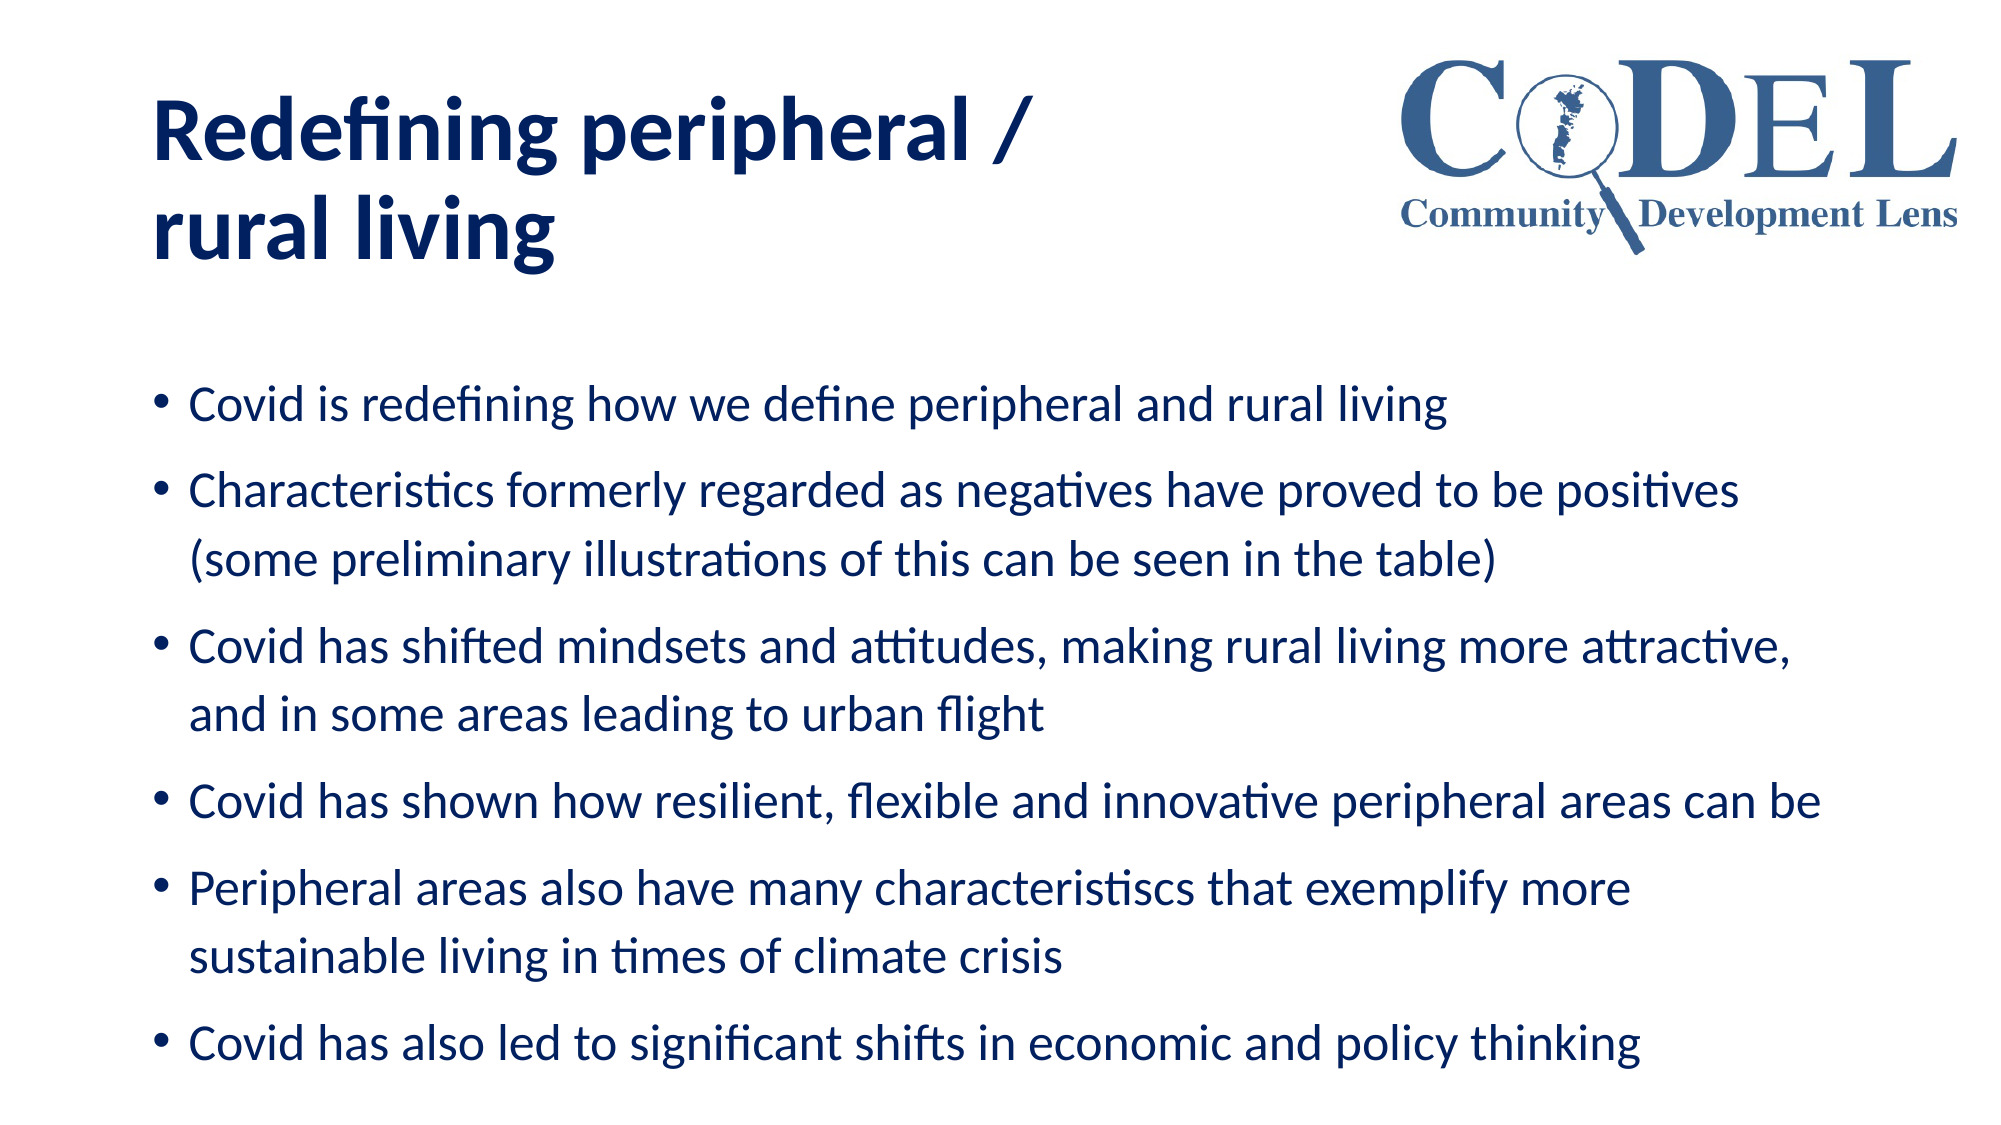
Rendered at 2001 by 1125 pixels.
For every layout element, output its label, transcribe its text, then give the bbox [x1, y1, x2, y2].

list Covid is redefining how we define peripheral and rural living Characteristics formerly regarded as negatives have proved to be positives (some preliminary illustrations of this can be seen in the table) Covid has shifted mindsets and attitudes, making rural living more attractive, and in some areas leading to urban flight Covid has shown how resilient, flexible and innovative peripheral areas can be Peripheral areas also have many characteristiscs that exemplify more sustainable living in times of climate crisis Covid has also led to significant shifts in economic and policy thinking [137, 355, 1863, 1125]
picture [1397, 53, 1957, 264]
title Redefining peripheral / rural living [137, 71, 1079, 290]
